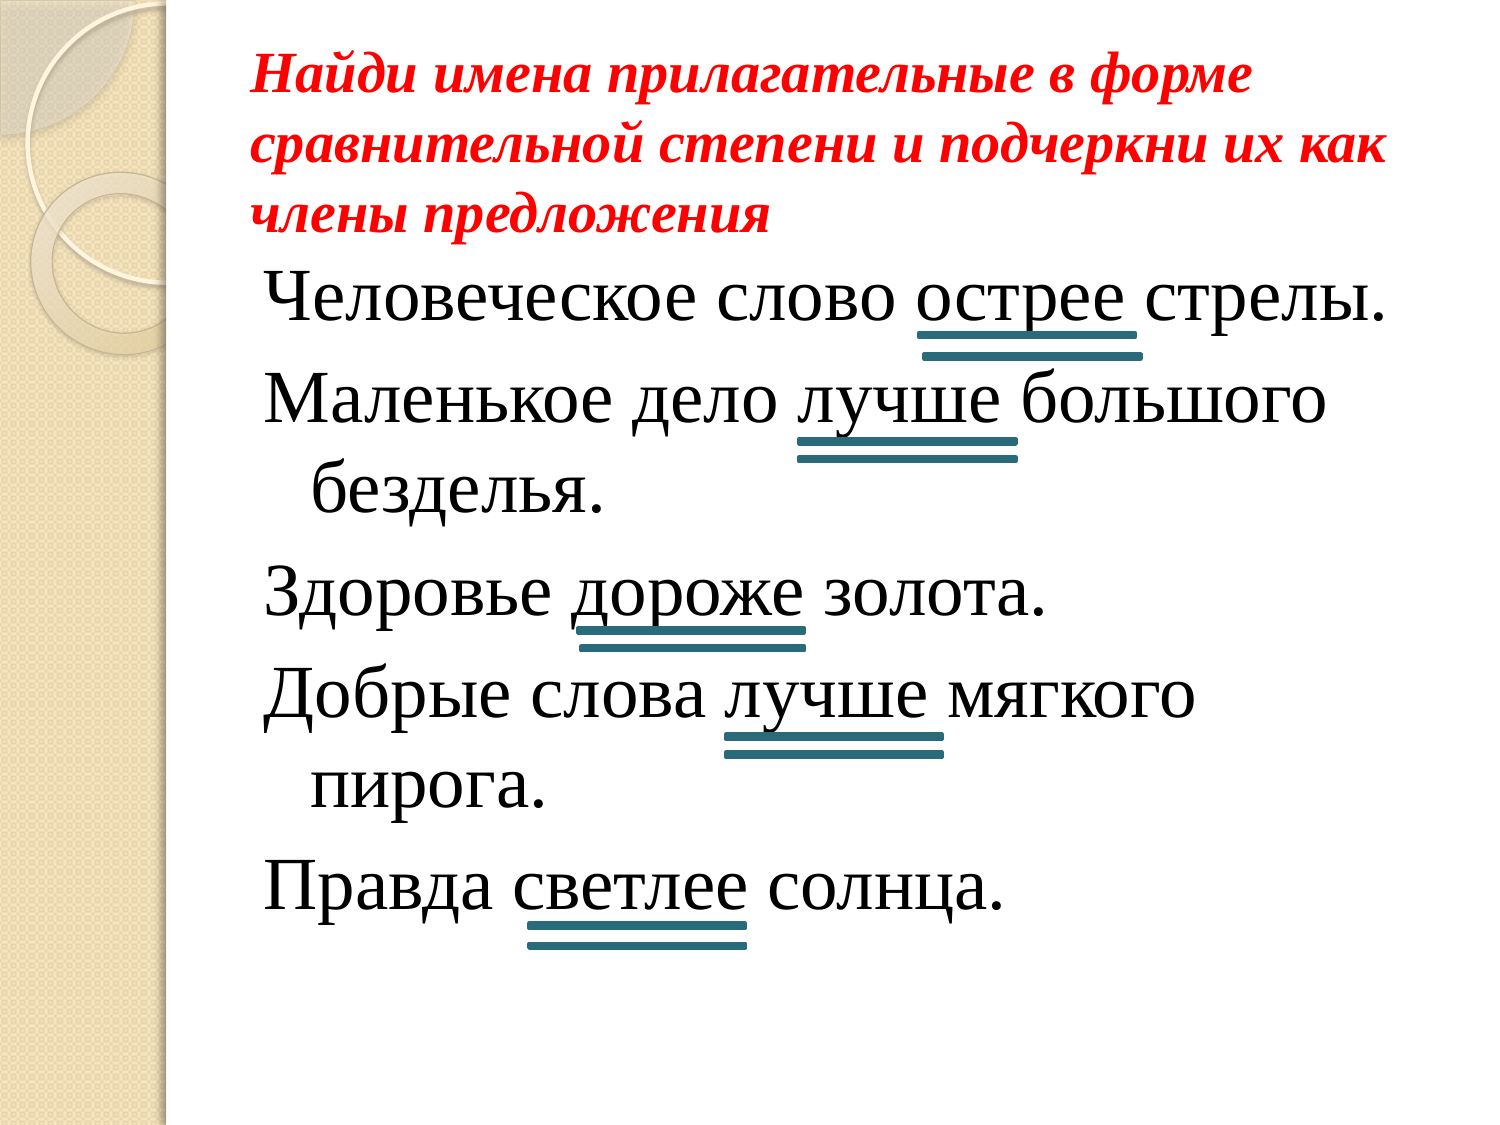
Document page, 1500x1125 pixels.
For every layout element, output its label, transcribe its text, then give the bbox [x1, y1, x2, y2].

text_box [724, 732, 944, 741]
text_box [579, 644, 806, 652]
text_box [527, 942, 747, 950]
text_box [527, 921, 747, 930]
text_box [576, 626, 806, 635]
text_box [797, 437, 1018, 446]
text_box [724, 750, 944, 759]
text_box [797, 455, 1018, 463]
title Найди имена прилагательные в форме сравнительной степени и подчеркни их как члены предложения [235, 45, 1466, 233]
text_box [922, 352, 1143, 361]
list Человеческое слово острее стрелы. Маленькое дело лучше большого безделья. Здоровье дороже золота. Добрые слова лучше мягкого пирога. Правда светлее солнца. [235, 237, 1466, 1025]
text_box [917, 331, 1137, 339]
